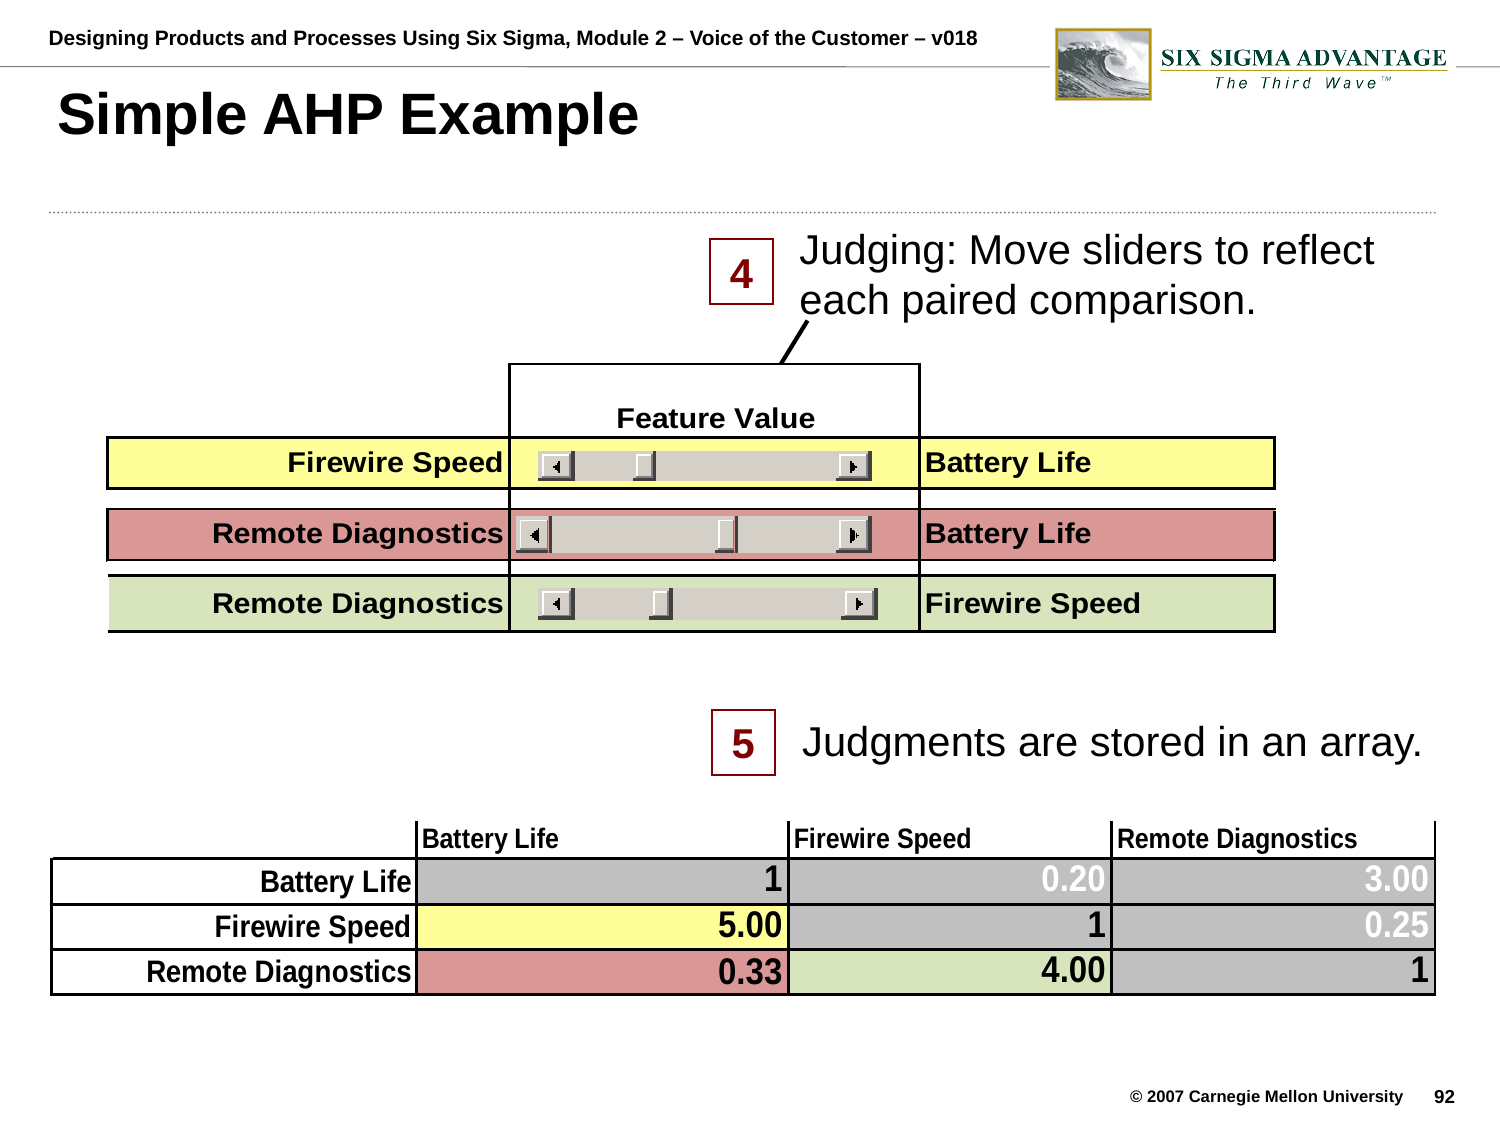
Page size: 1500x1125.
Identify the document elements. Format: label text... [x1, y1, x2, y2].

title Simple AHP Example [42, 82, 1438, 154]
picture [105, 362, 1277, 634]
picture [1049, 24, 1456, 104]
text_box 4 [709, 239, 774, 305]
text_box 5 [711, 709, 775, 775]
text_box Judging: Move sliders to reflect each paired comparison. [784, 215, 1463, 331]
text_box Judgments are stored in an array. [787, 707, 1451, 773]
picture [49, 818, 1437, 997]
